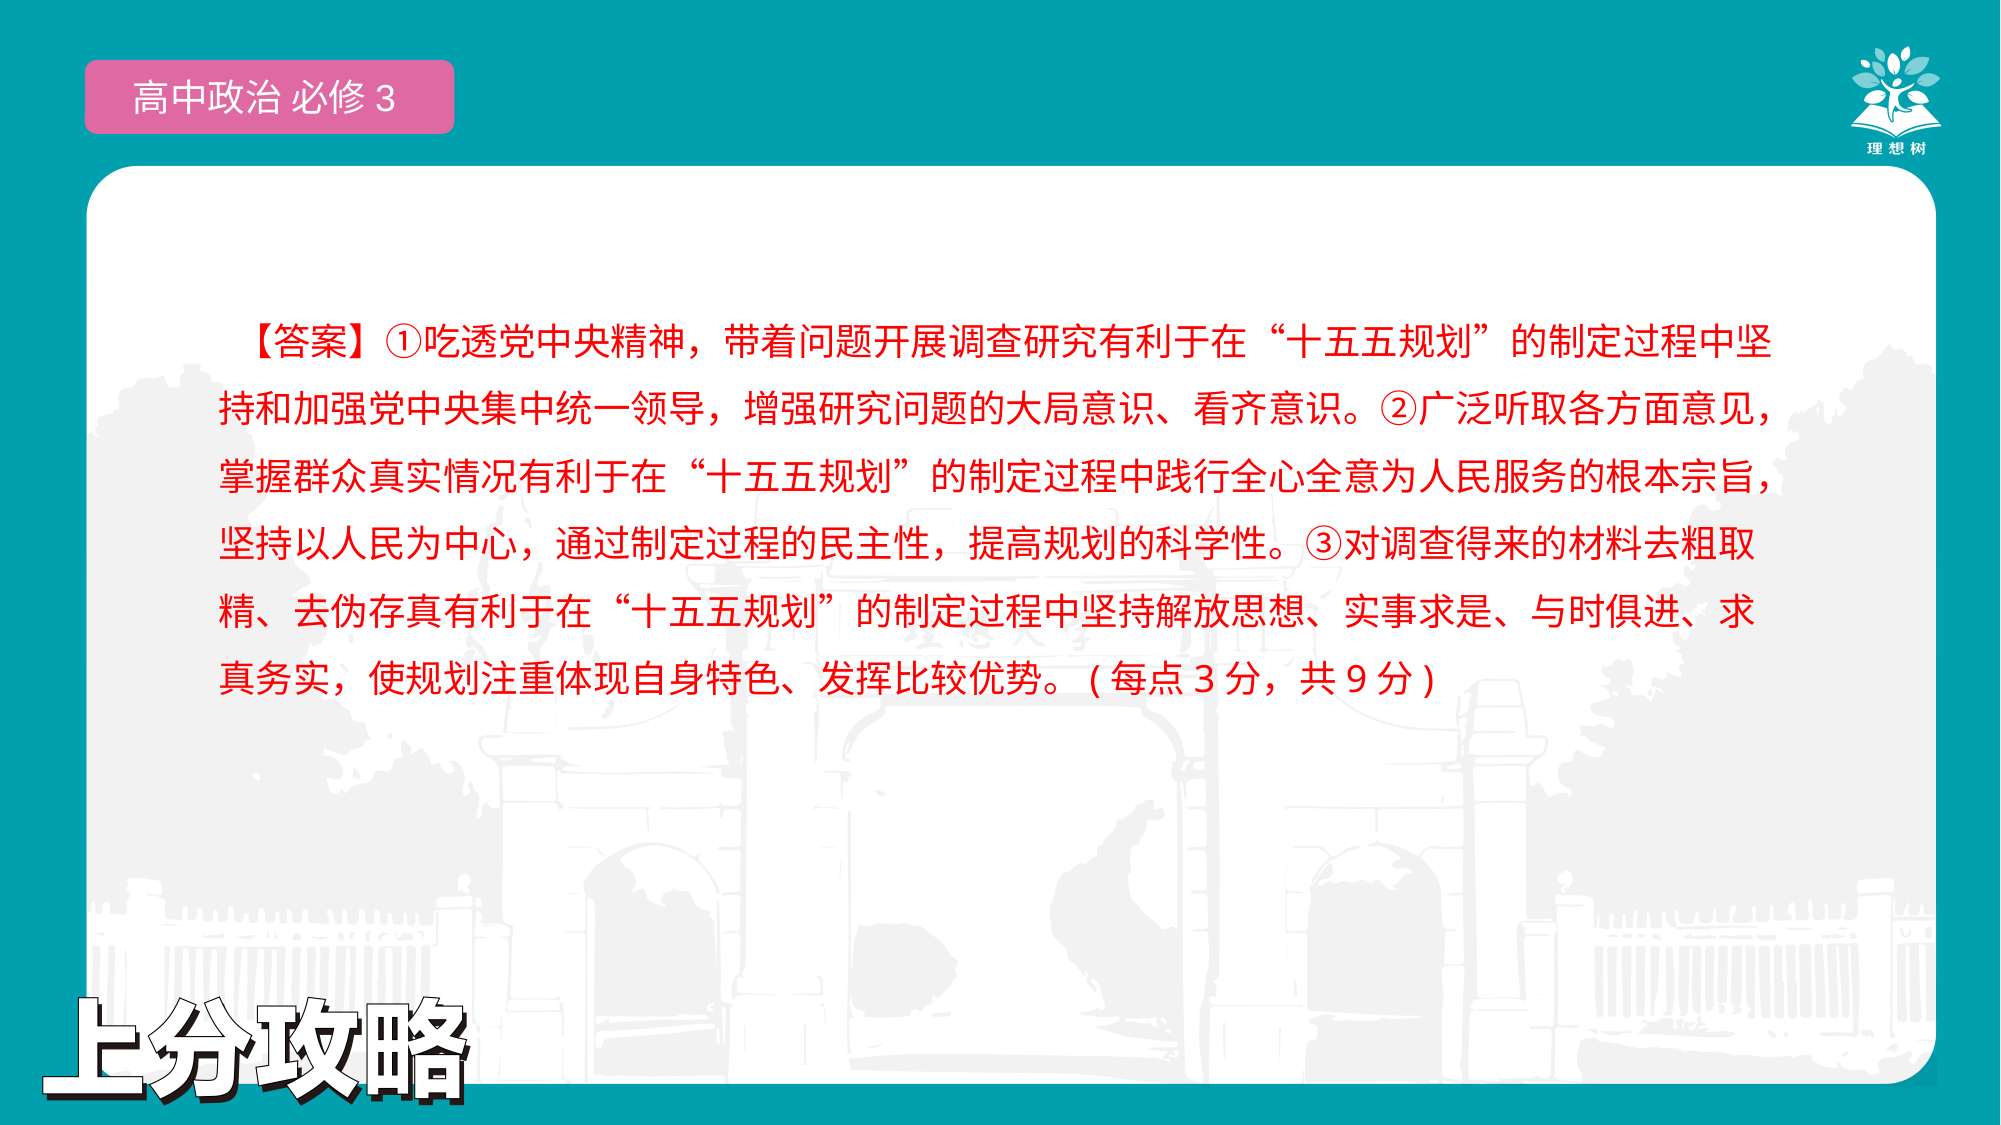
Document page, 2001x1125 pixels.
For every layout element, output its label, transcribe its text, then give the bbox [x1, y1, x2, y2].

picture [0, 0, 2001, 1125]
text_box 【答案】①吃透党中央精神，带着问题开展调查研究有利于在“十五五规划”的制定过程中坚持和加强党中央集中统一领导，增强研究问题的大局意识、看齐意识。②广泛听取各方面意见，掌握群众真实情况有利于在“十五五规划”的制定过程中践行全心全意为人民服务的根本宗旨，坚持以人民为中心，通过制定过程的民主性，提高规划的科学性。③对调查得来的材料去粗取精、去伪存真有利于在“十五五规划”的制定过程中坚持解放思想、实事求是、与时俱进、求真务实，使规划注重体现自身特色、发挥比较优势。(每点3分，共9分) [203, 287, 1797, 838]
text_box 高中政治 必修3 [83, 58, 456, 135]
